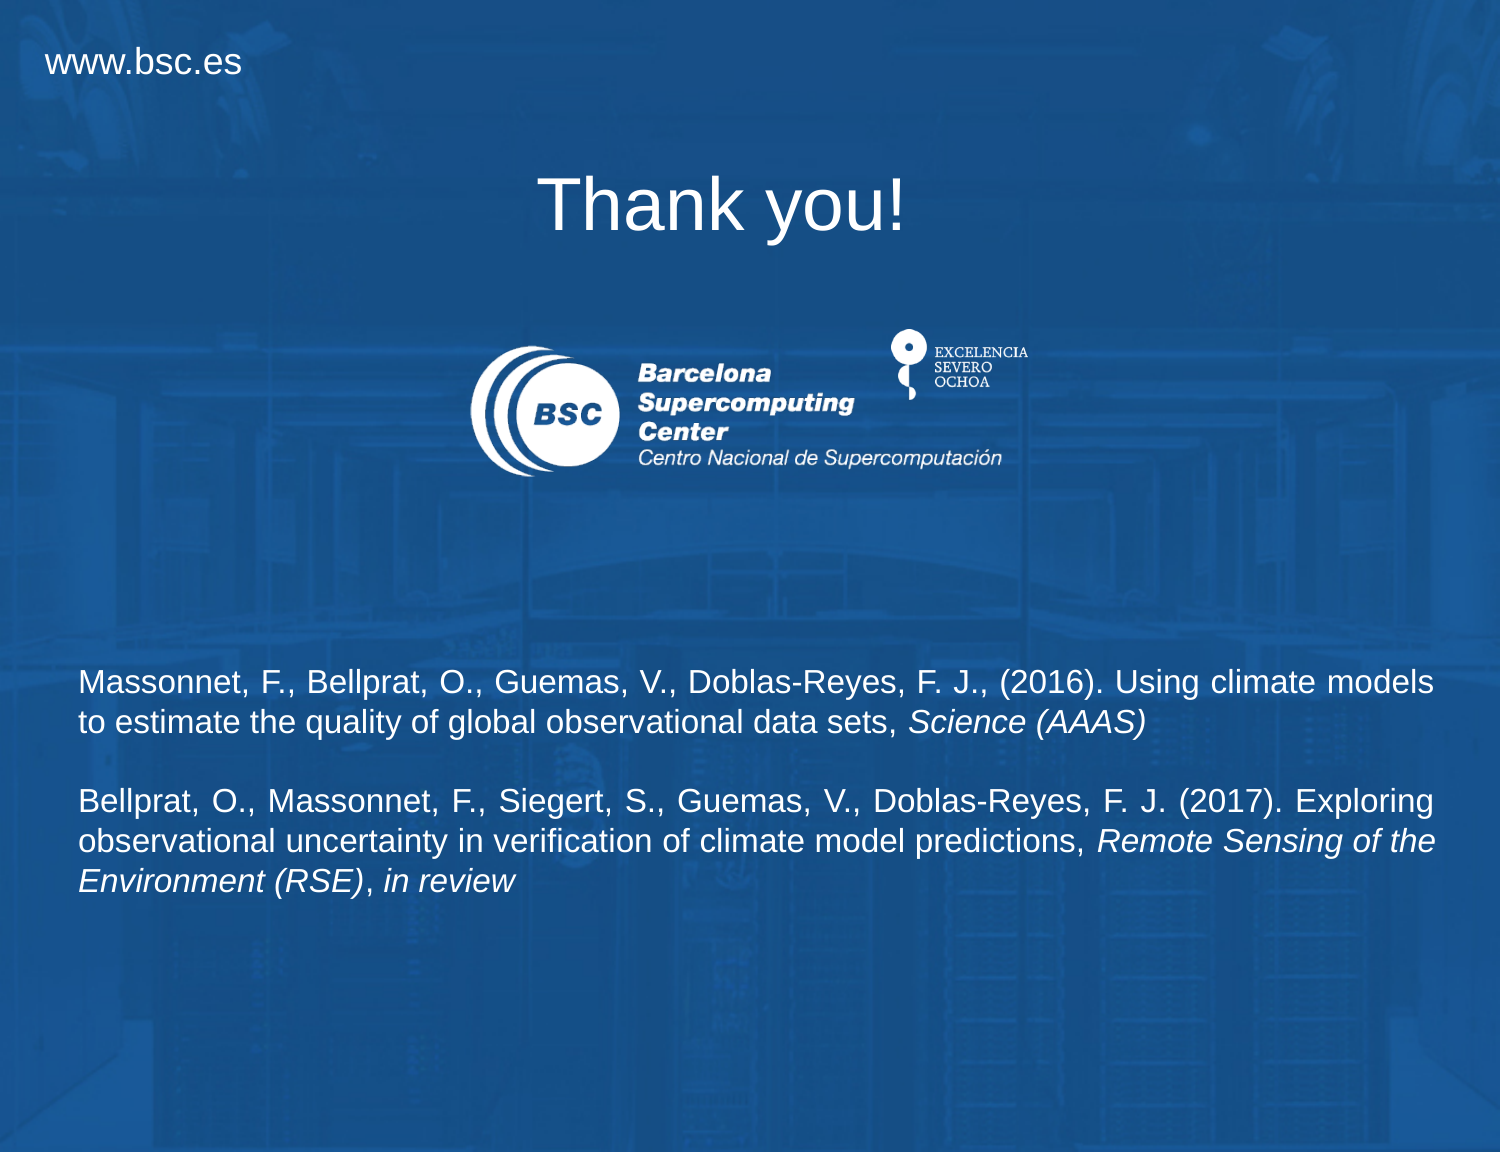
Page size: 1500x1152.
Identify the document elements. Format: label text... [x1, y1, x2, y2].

picture [0, 0, 1500, 1152]
text_box Thank you! [223, 147, 1220, 343]
text_box Massonnet, F., Bellprat, O., Guemas, V., Doblas-Reyes, F. J., (2016). Using climate models to estimate the quality of global observational data sets, Science (AAAS) Bellprat, O., Massonnet, F., Siegert, S., Guemas, V., Doblas-Reyes, F. J. (2017). Exploring observational uncertainty in verification of climate model predictions, Remote Sensing of the Environment (RSE), in review [63, 612, 1452, 947]
